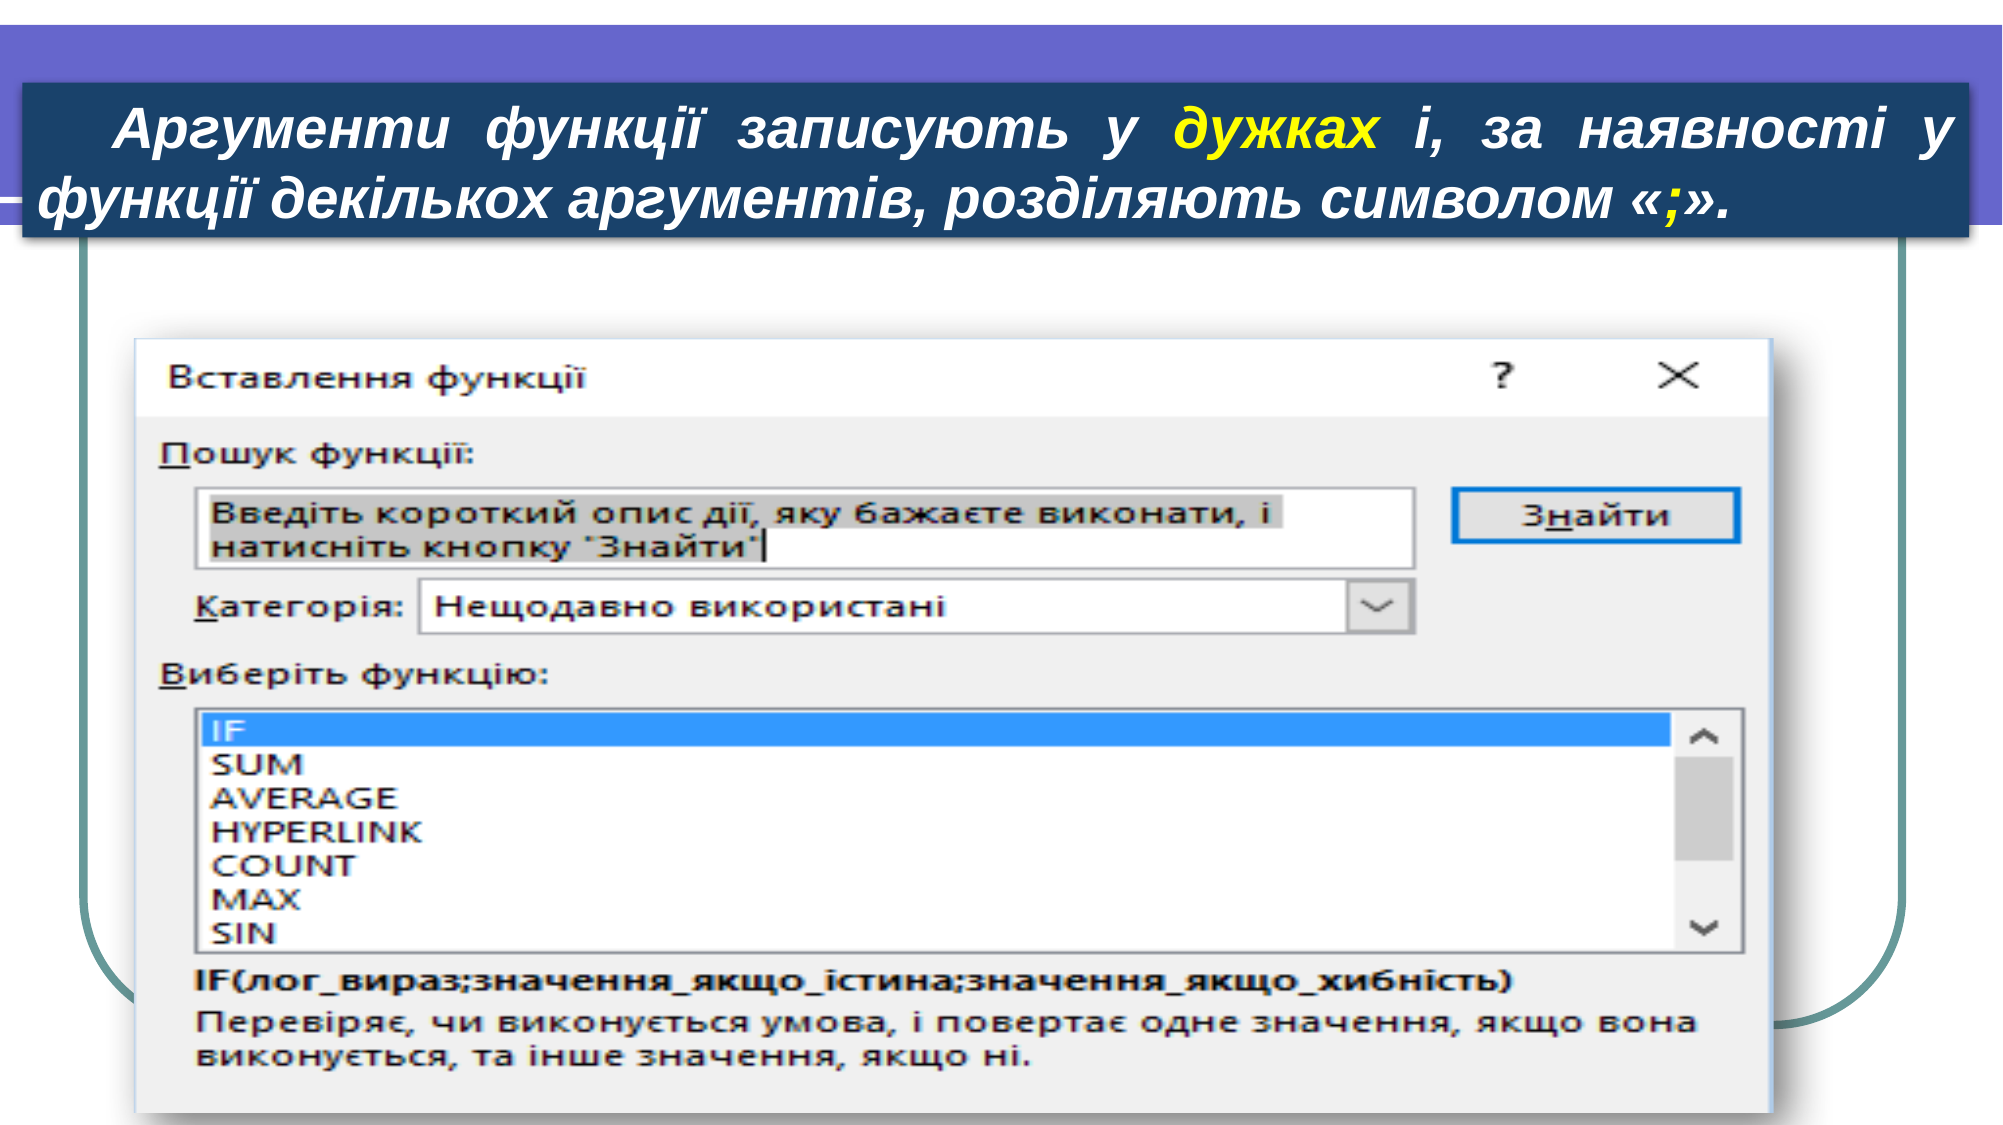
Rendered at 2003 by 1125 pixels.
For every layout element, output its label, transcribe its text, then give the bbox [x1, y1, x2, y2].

picture [133, 337, 1774, 1113]
text_box Аргументи функції записують у дужках і, за наявності у функції декількох аргументів, розділяють символом «;». [22, 82, 1970, 238]
